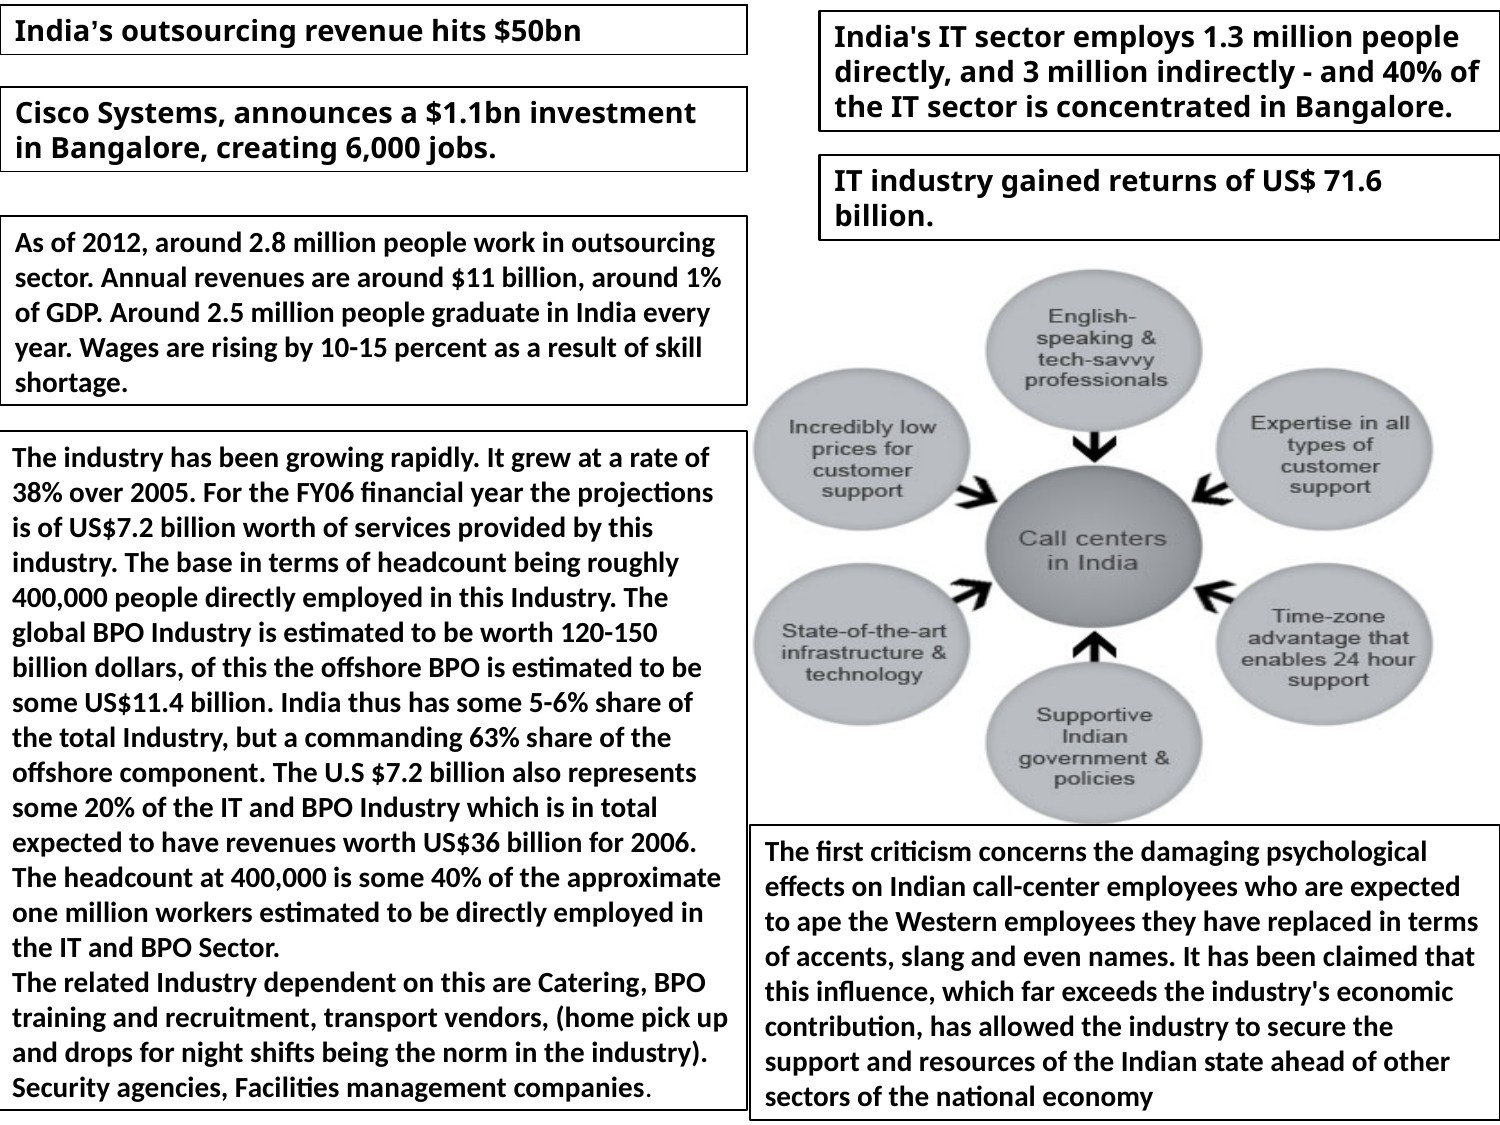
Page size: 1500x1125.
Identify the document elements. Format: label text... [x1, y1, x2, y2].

text_box The industry has been growing rapidly. It grew at a rate of 38% over 2005. For the FY06 financial year the projections is of US$7.2 billion worth of services provided by this industry. The base in terms of headcount being roughly 400,000 people directly employed in this Industry. The global BPO Industry is estimated to be worth 120-150 billion dollars, of this the offshore BPO is estimated to be some US$11.4 billion. India thus has some 5-6% share of the total Industry, but a commanding 63% share of the offshore component. The U.S $7.2 billion also represents some 20% of the IT and BPO Industry which is in total expected to have revenues worth US$36 billion for 2006. The headcount at 400,000 is some 40% of the approximate one million workers estimated to be directly employed in the IT and BPO Sector. The related Industry dependent on this are Catering, BPO training and recruitment, transport vendors, (home pick up and drops for night shifts being the norm in the industry). Security agencies, Facilities management companies. [0, 431, 748, 1111]
text_box The first criticism concerns the damaging psychological effects on Indian call-center employees who are expected to ape the Western employees they have replaced in terms of accents, slang and even names. It has been claimed that this influence, which far exceeds the industry's economic contribution, has allowed the industry to secure the support and resources of the Indian state ahead of other sectors of the national economy [749, 857, 1500, 1120]
text_box India’s outsourcing revenue hits $50bn [0, 4, 748, 55]
text_box IT industry gained returns of US$ 71.6 billion. [819, 155, 1500, 240]
text_box As of 2012, around 2.8 million people work in outsourcing sector. Annual revenues are around $11 billion, around 1% of GDP. Around 2.5 million people graduate in India every year. Wages are rising by 10-15 percent as a result of skill shortage. [0, 215, 748, 406]
picture [690, 243, 1500, 851]
text_box Cisco Systems, announces a $1.1bn investment in Bangalore, creating 6,000 jobs. [0, 87, 748, 172]
text_box India's IT sector employs 1.3 million people directly, and 3 million indirectly - and 40% of the IT sector is concentrated in Bangalore. [819, 11, 1500, 131]
